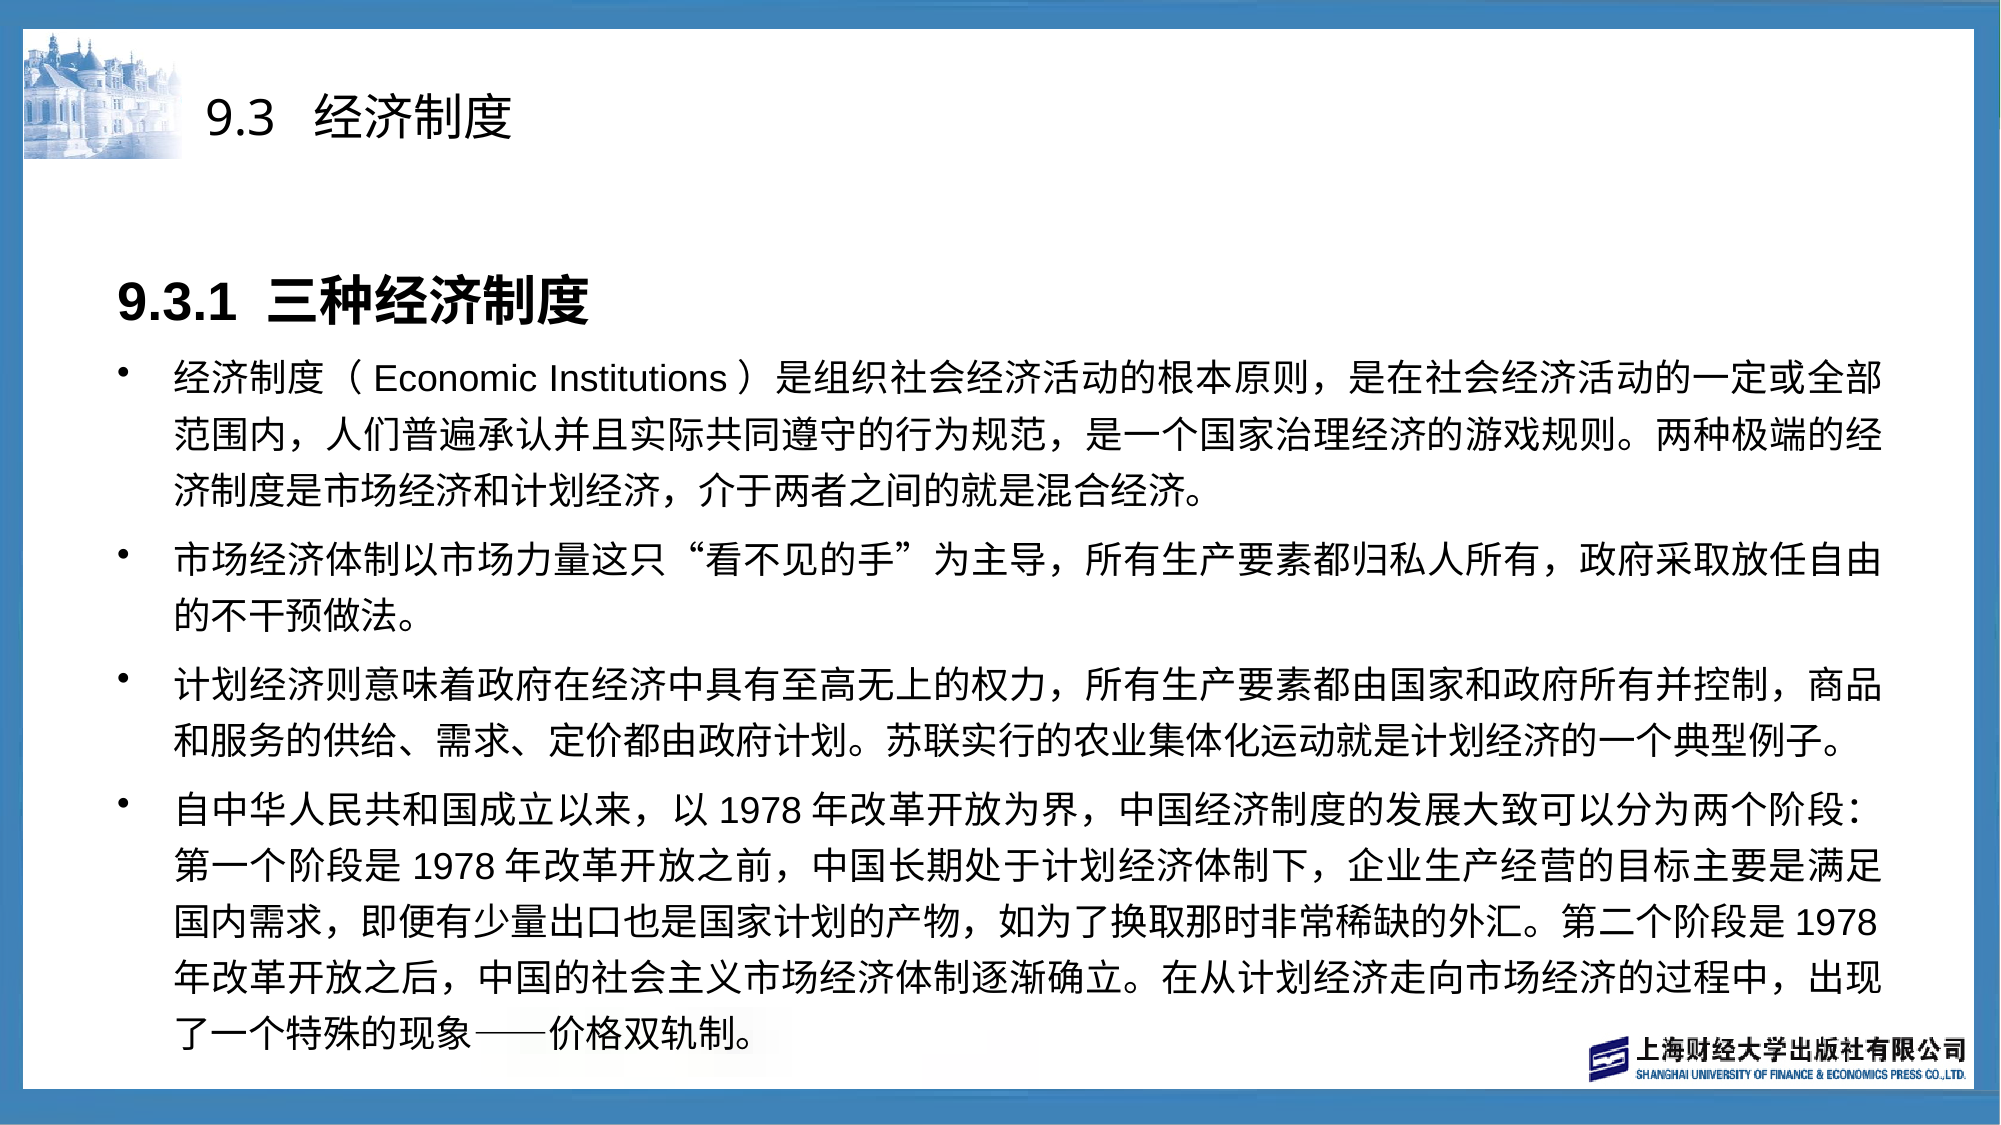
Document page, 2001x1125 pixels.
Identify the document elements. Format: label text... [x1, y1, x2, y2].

list 9.3.1 三种经济制度 经济制度（Economic Institutions）是组织社会经济活动的根本原则，是在社会经济活动的一定或全部范围内，人们普遍承认并且实际共同遵守的行为规范，是一个国家治理经济的游戏规则。两种极端的经济制度是市场经济和计划经济，介于两者之间的就是混合经济。 市场经济体制以市场力量这只“看不见的手”为主导，所有生产要素都归私人所有，政府采取放任自由的不干预做法。 计划经济则意味着政府在经济中具有至高无上的权力，所有生产要素都由国家和政府所有并控制，商品和服务的供给、需求、定价都由政府计划。苏联实行的农业集体化运动就是计划经济的一个典型例子。 自中华人民共和国成立以来，以1978年改革开放为界，中国经济制度的发展大致可以分为两个阶段： 第一个阶段是1978年改革开放之前，中国长期处于计划经济体制下，企业生产经营的目标主要是满足国内需求，即便有少量出口也是国家计划的产物，如为了换取那时非常稀缺的外汇。第二个阶段是1978年改革开放之后，中国的社会主义市场经济体制逐渐确立。在从计划经济走向市场经济的过程中，出现了一个特殊的现象——价格双轨制。 [102, 241, 1898, 1065]
title 9.3 经济制度 [190, 64, 1547, 168]
picture [0, 0, 2001, 1125]
